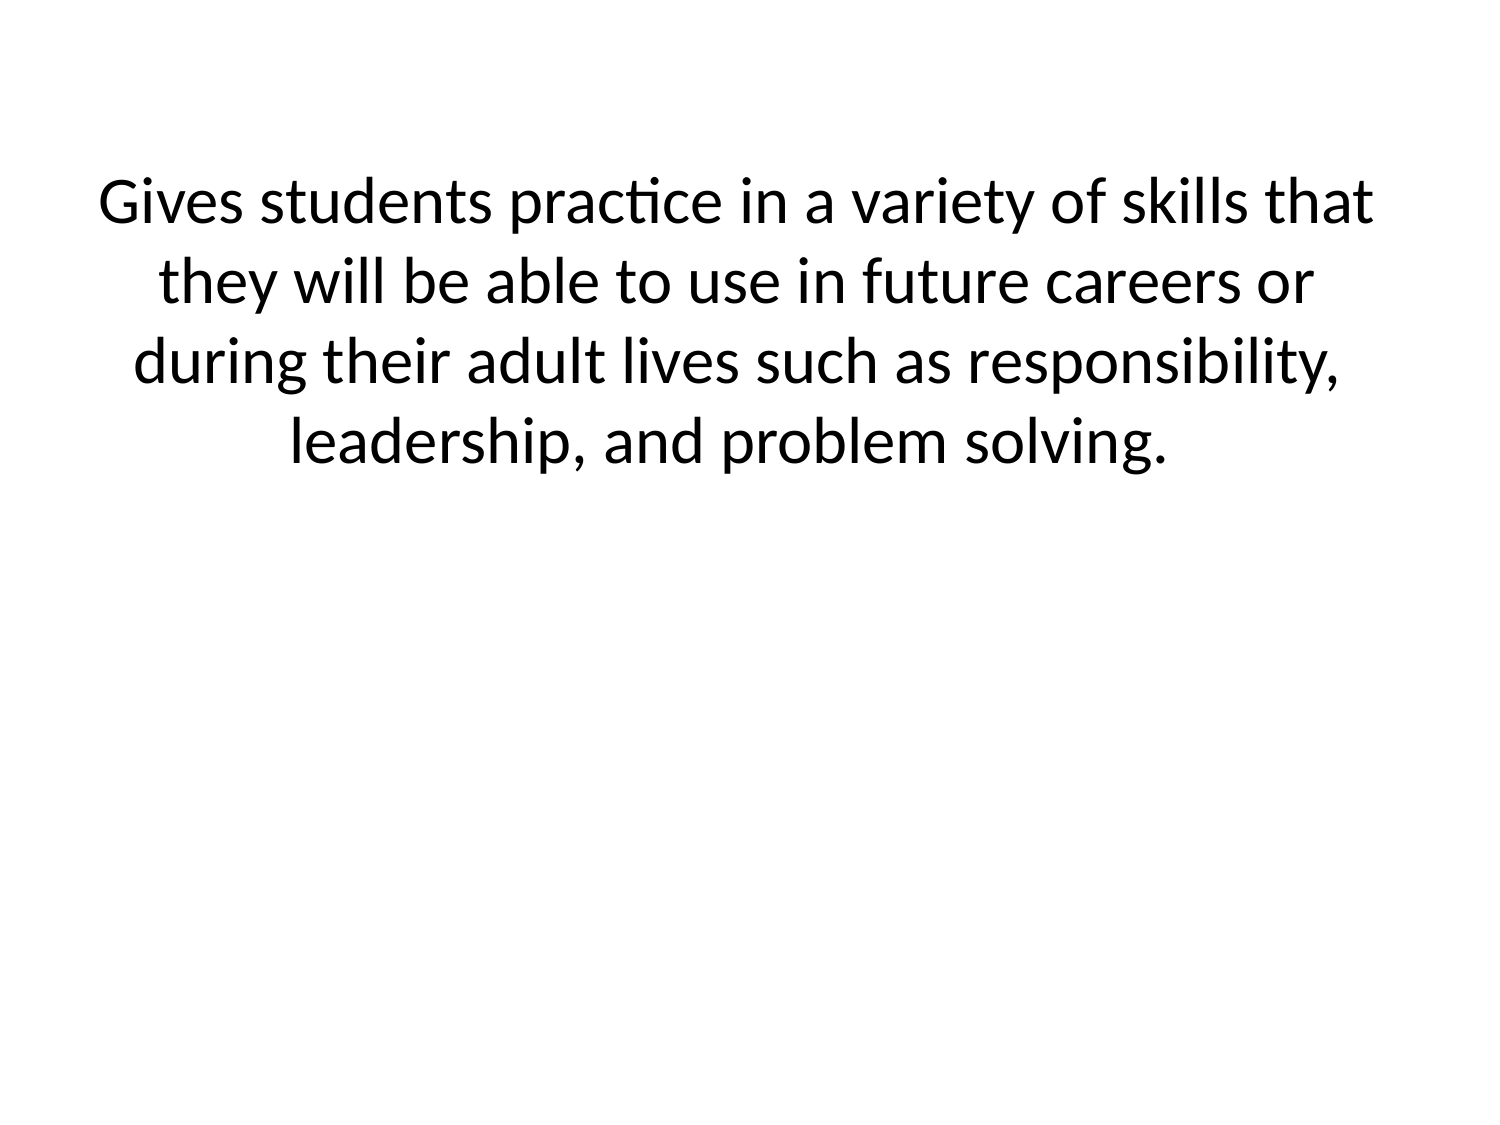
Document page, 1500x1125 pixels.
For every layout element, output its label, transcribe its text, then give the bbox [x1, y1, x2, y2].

text_box Gives students practice in a variety of skills that they will be able to use in future careers or during their adult lives such as responsibility, leadership, and problem solving. [62, 149, 1413, 565]
